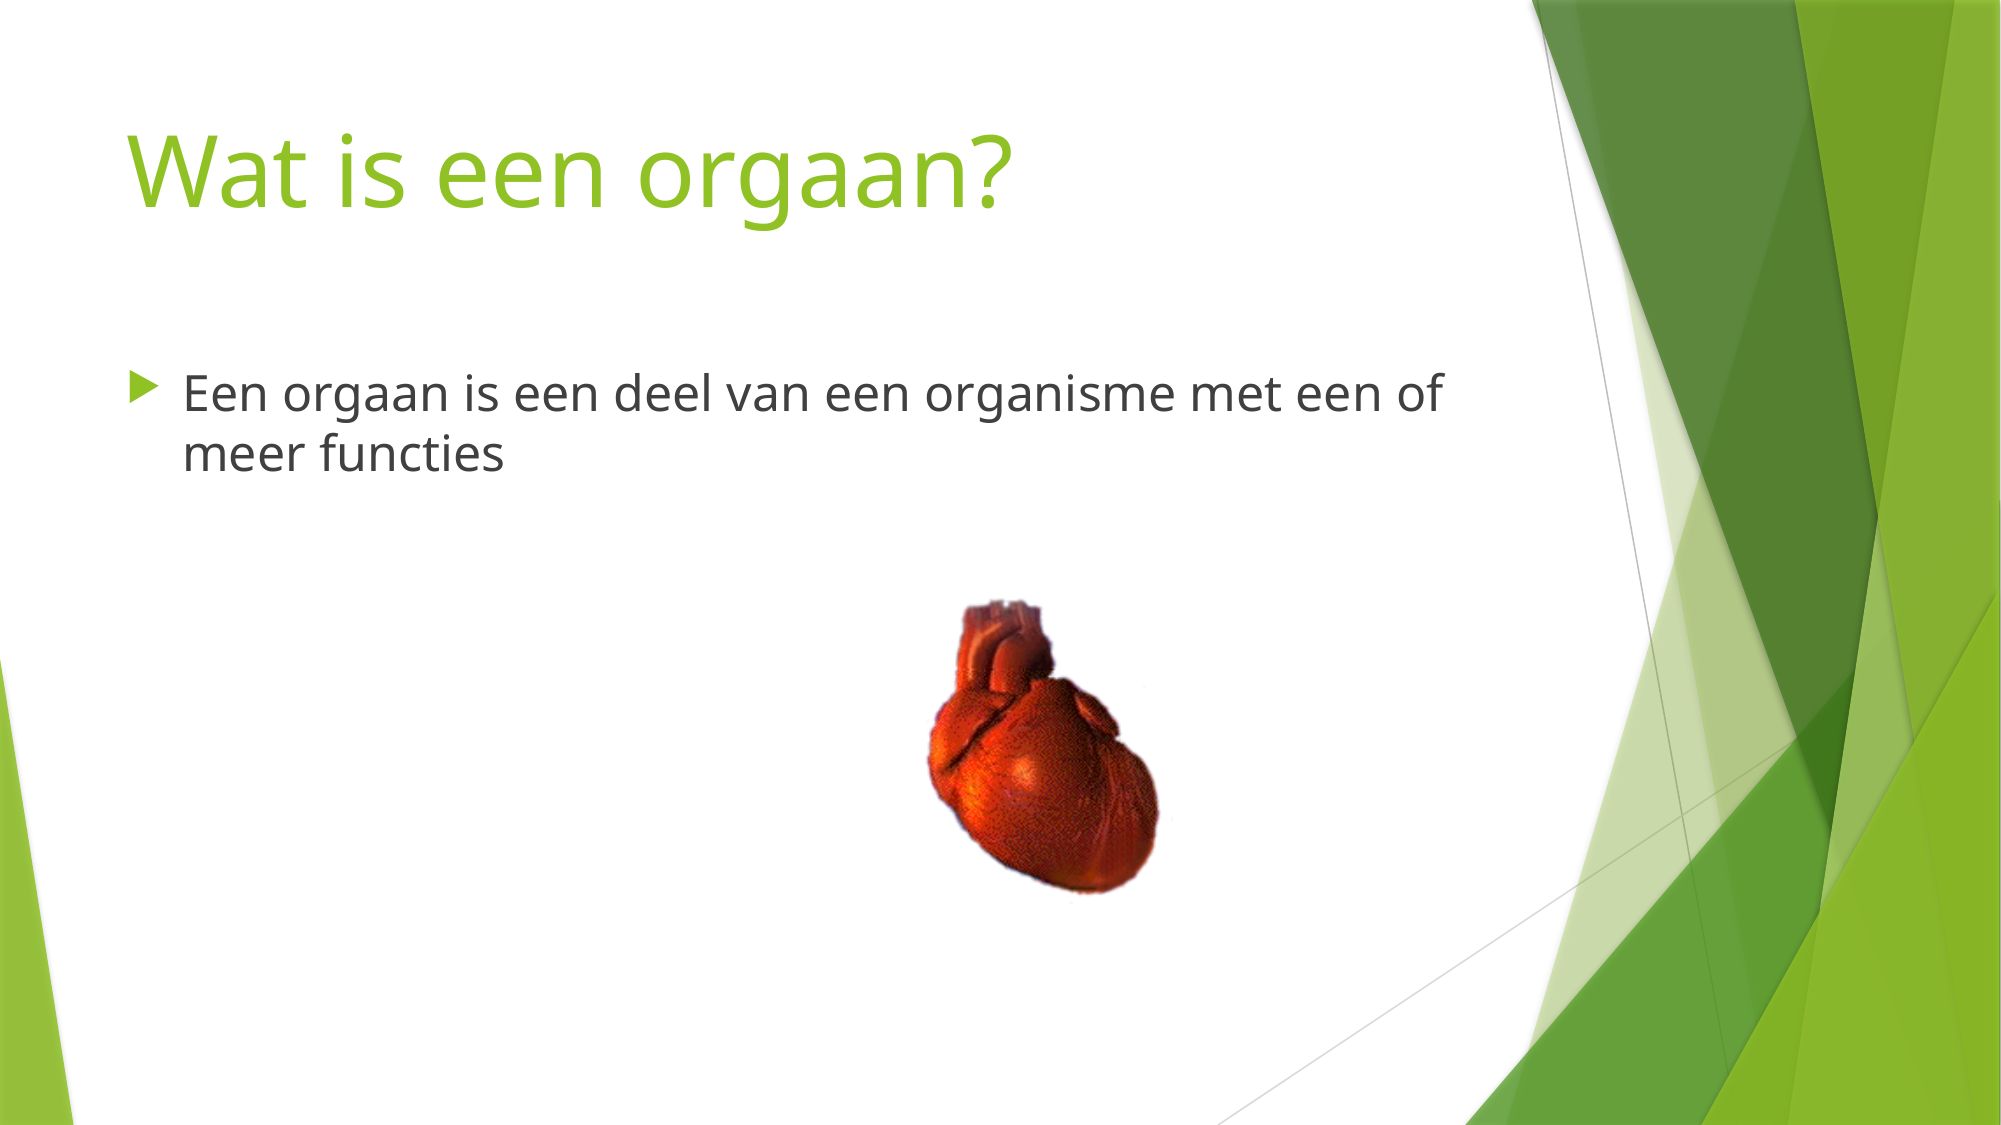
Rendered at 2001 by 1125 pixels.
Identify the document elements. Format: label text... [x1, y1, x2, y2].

picture [864, 582, 1212, 947]
list Een orgaan is een deel van een organisme met een of meer functies [111, 354, 1522, 992]
title Wat is een orgaan? [111, 99, 1522, 317]
